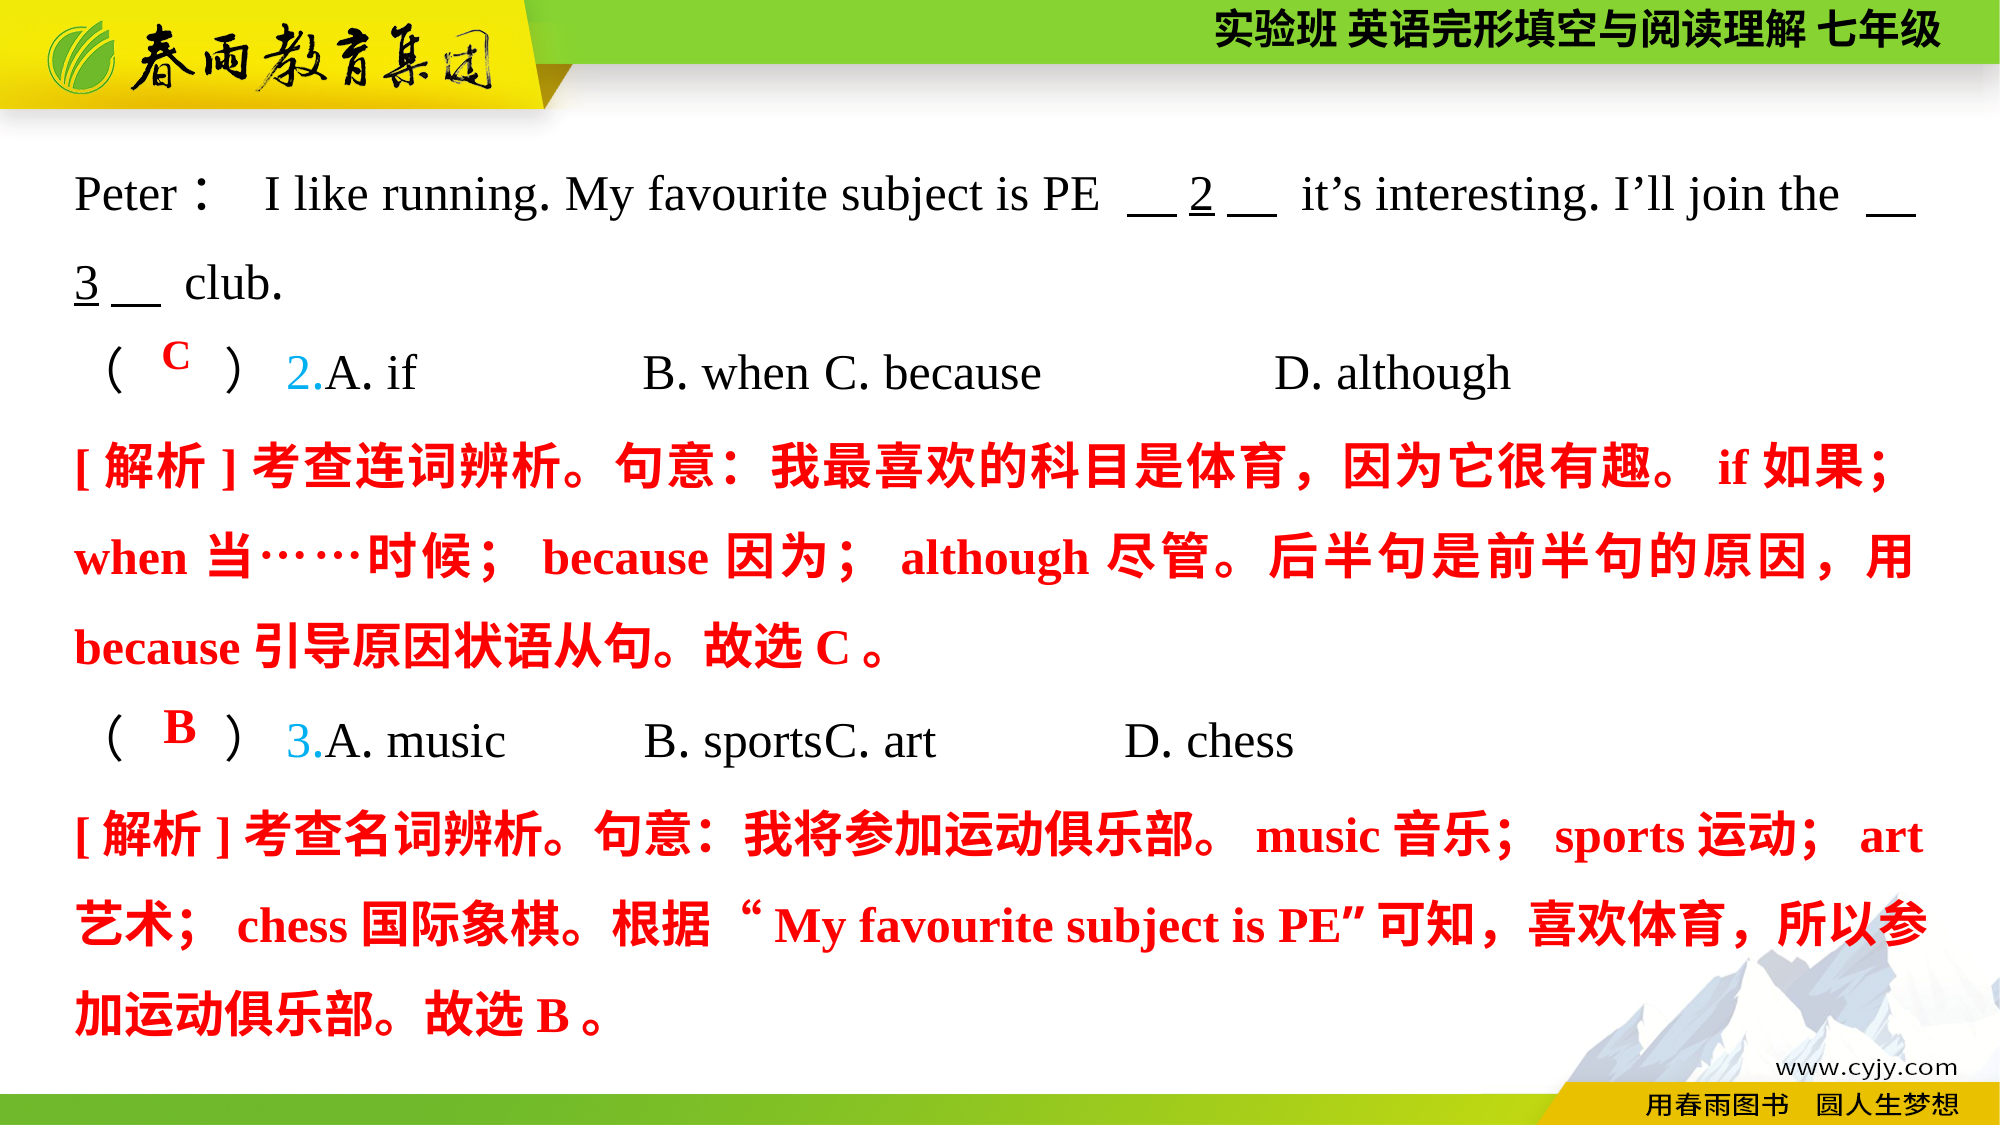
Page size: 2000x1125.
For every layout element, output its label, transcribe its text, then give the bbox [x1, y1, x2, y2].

picture [0, 0, 2000, 1125]
text_box C [146, 320, 207, 385]
text_box [解析]考查名词辨析。句意：我将参加运动俱乐部。music音乐；sports运动；art艺术；chess国际象棋。根据“My favourite subject is PE”可知，喜欢体育，所以参加运动俱乐部。故选B。 [59, 764, 1944, 1050]
text_box [解析]考查连词辨析。句意：我最喜欢的科目是体育，因为它很有趣。if如果；when当……时候；because因为；although尽管。后半句是前半句的原因，用because引导原因状语从句。故选C。 [59, 397, 1944, 670]
list Peter： I like running. My favourite subject is PE 2 it’s interesting. I’ll join the 3 club. （ ）2.A. if B. when C. because D. although [59, 122, 1944, 397]
text_box B [148, 686, 212, 761]
text_box （ ）3.A. music B. sports C. art D. chess [59, 670, 1944, 764]
